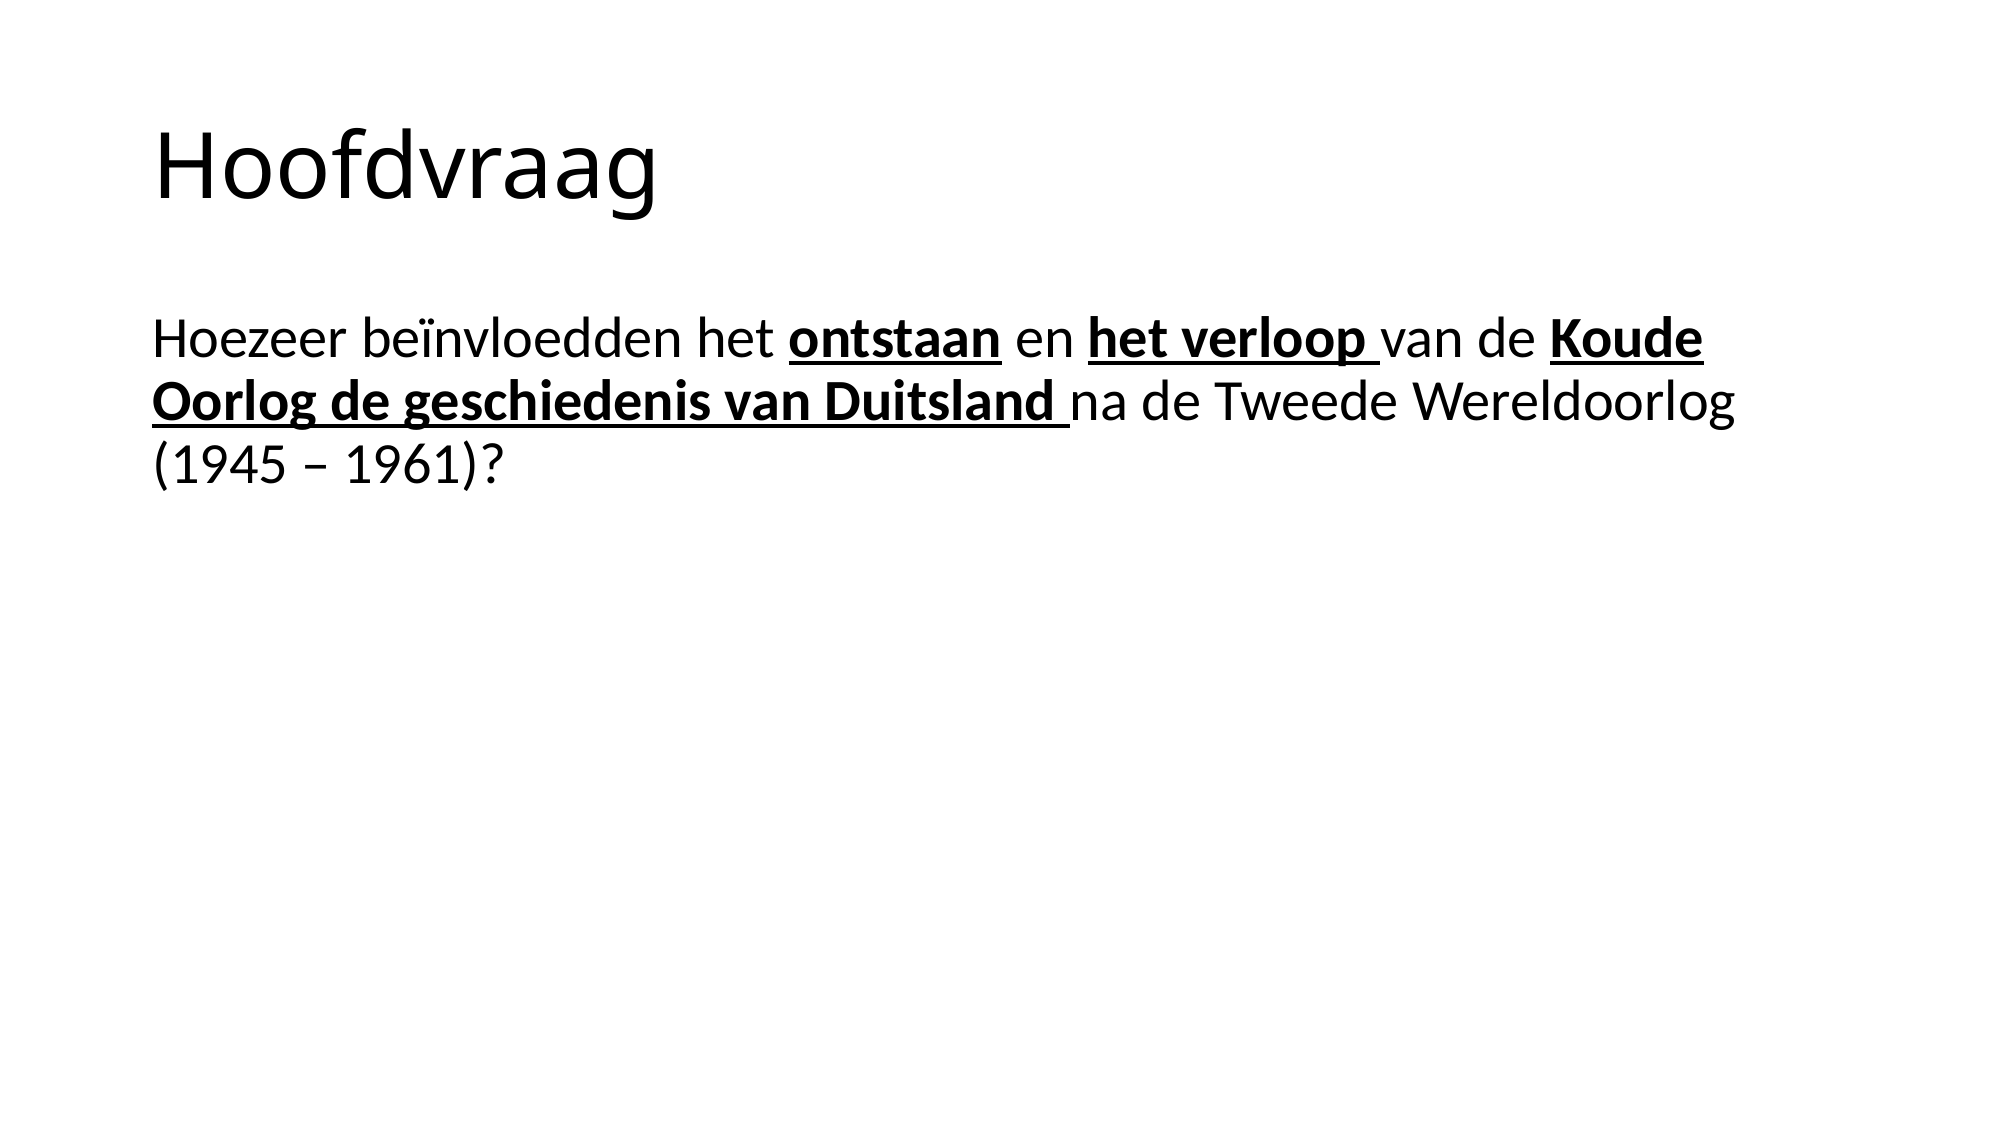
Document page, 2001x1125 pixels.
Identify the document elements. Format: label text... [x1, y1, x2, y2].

title Hoofdvraag [137, 59, 1863, 278]
list Hoezeer beïnvloedden het ontstaan en het verloop van de Koude Oorlog de geschiedenis van Duitsland na de Tweede Wereldoorlog (1945 – 1961)? [137, 299, 1863, 1014]
